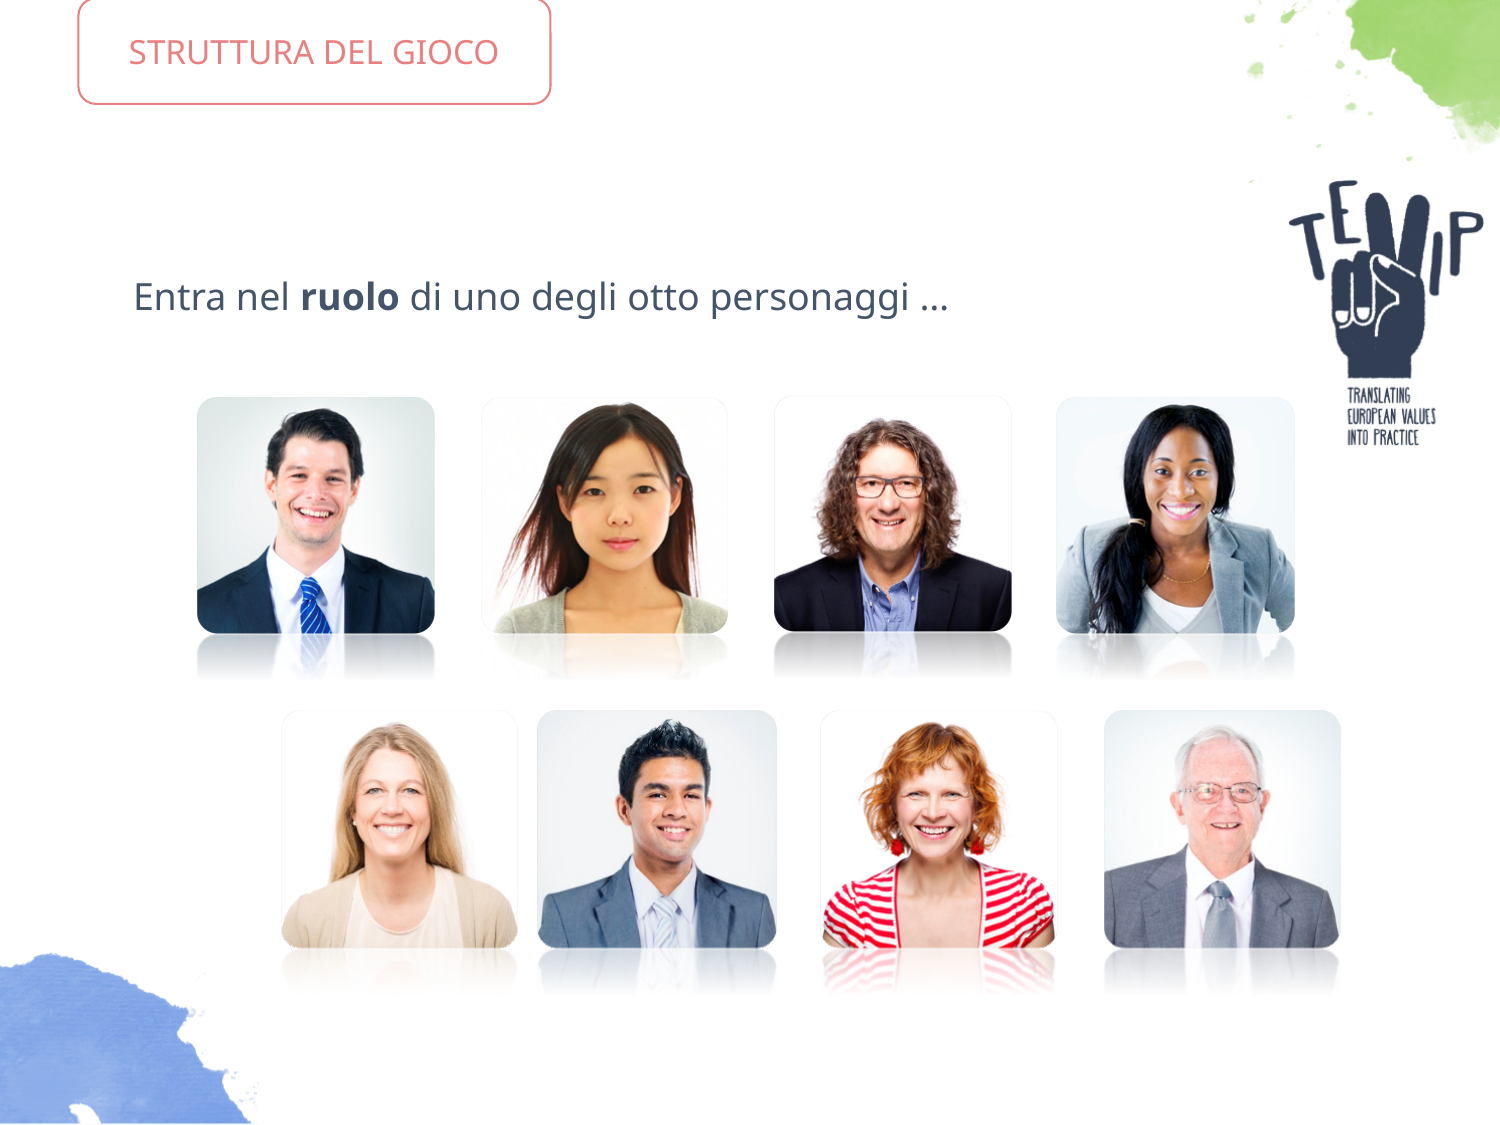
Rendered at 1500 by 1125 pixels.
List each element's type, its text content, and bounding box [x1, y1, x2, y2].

text_box Entra nel ruolo di uno degli otto personaggi … [118, 265, 1300, 371]
picture [0, 946, 261, 1125]
picture [193, 0, 1500, 1125]
text_box STRUTTURA DEL GIOCO [78, 0, 551, 104]
